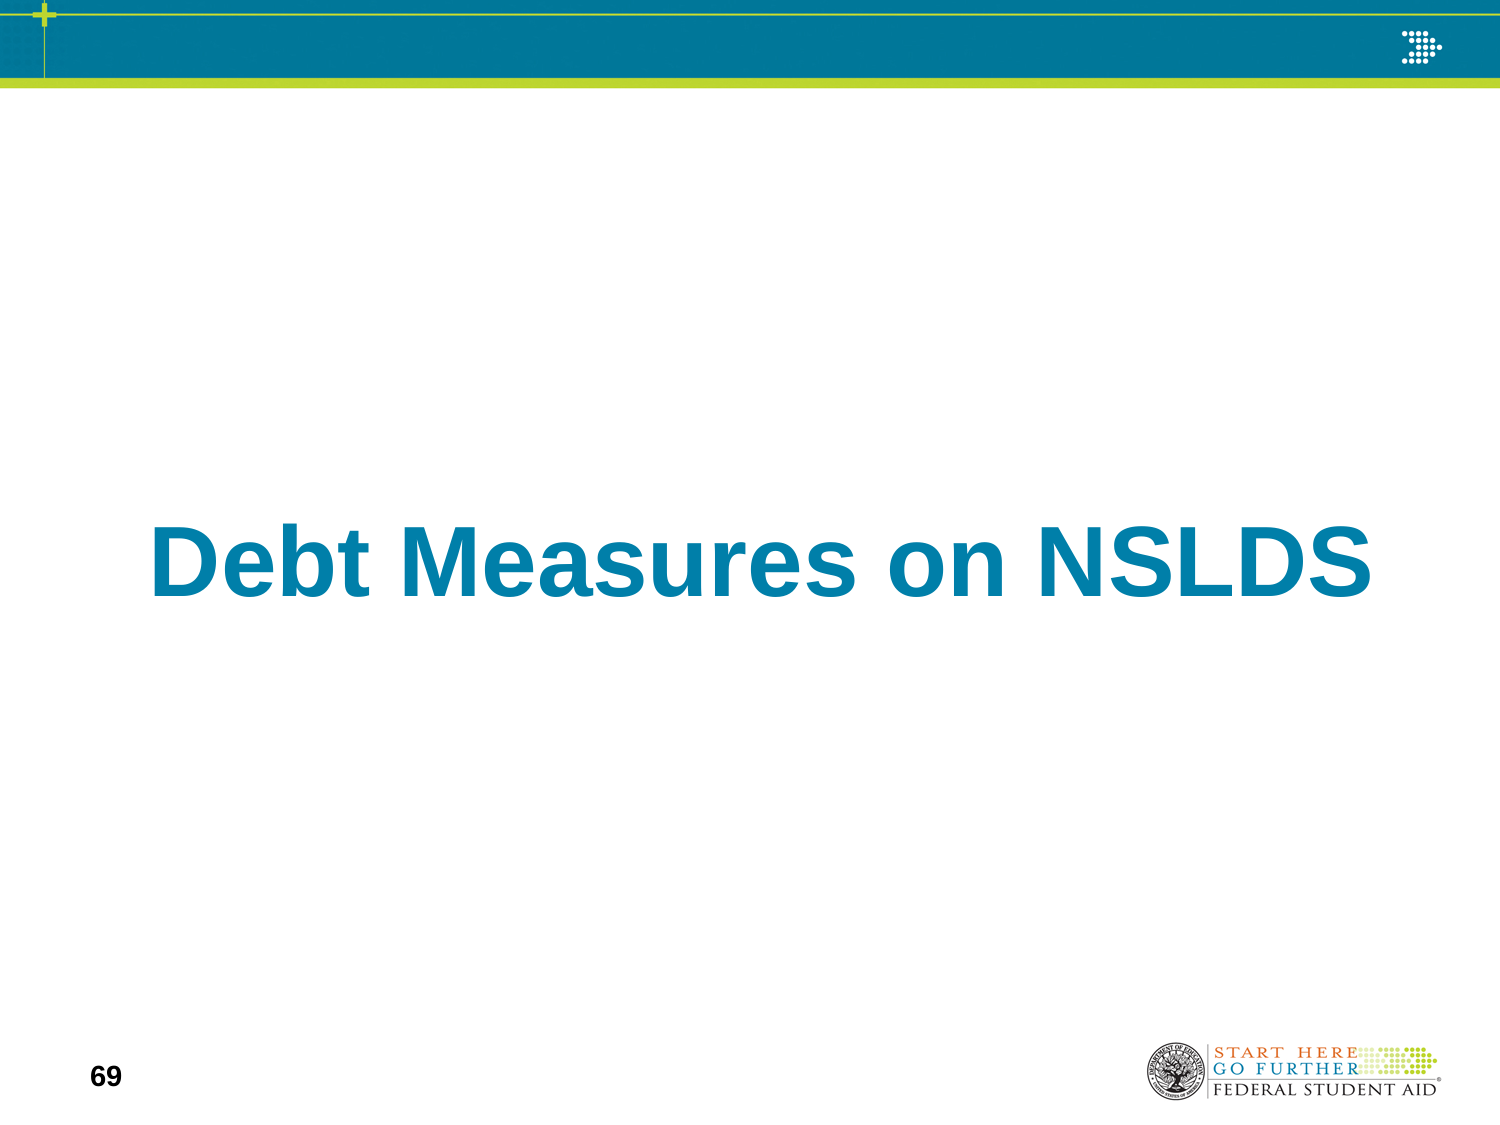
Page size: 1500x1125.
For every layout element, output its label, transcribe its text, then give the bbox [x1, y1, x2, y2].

title Debt Measures on NSLDS [87, 462, 1438, 651]
slide_number 69 [74, 1049, 388, 1125]
picture [0, 78, 1500, 1125]
picture [0, 3, 1500, 26]
picture [1424, 32, 1428, 42]
